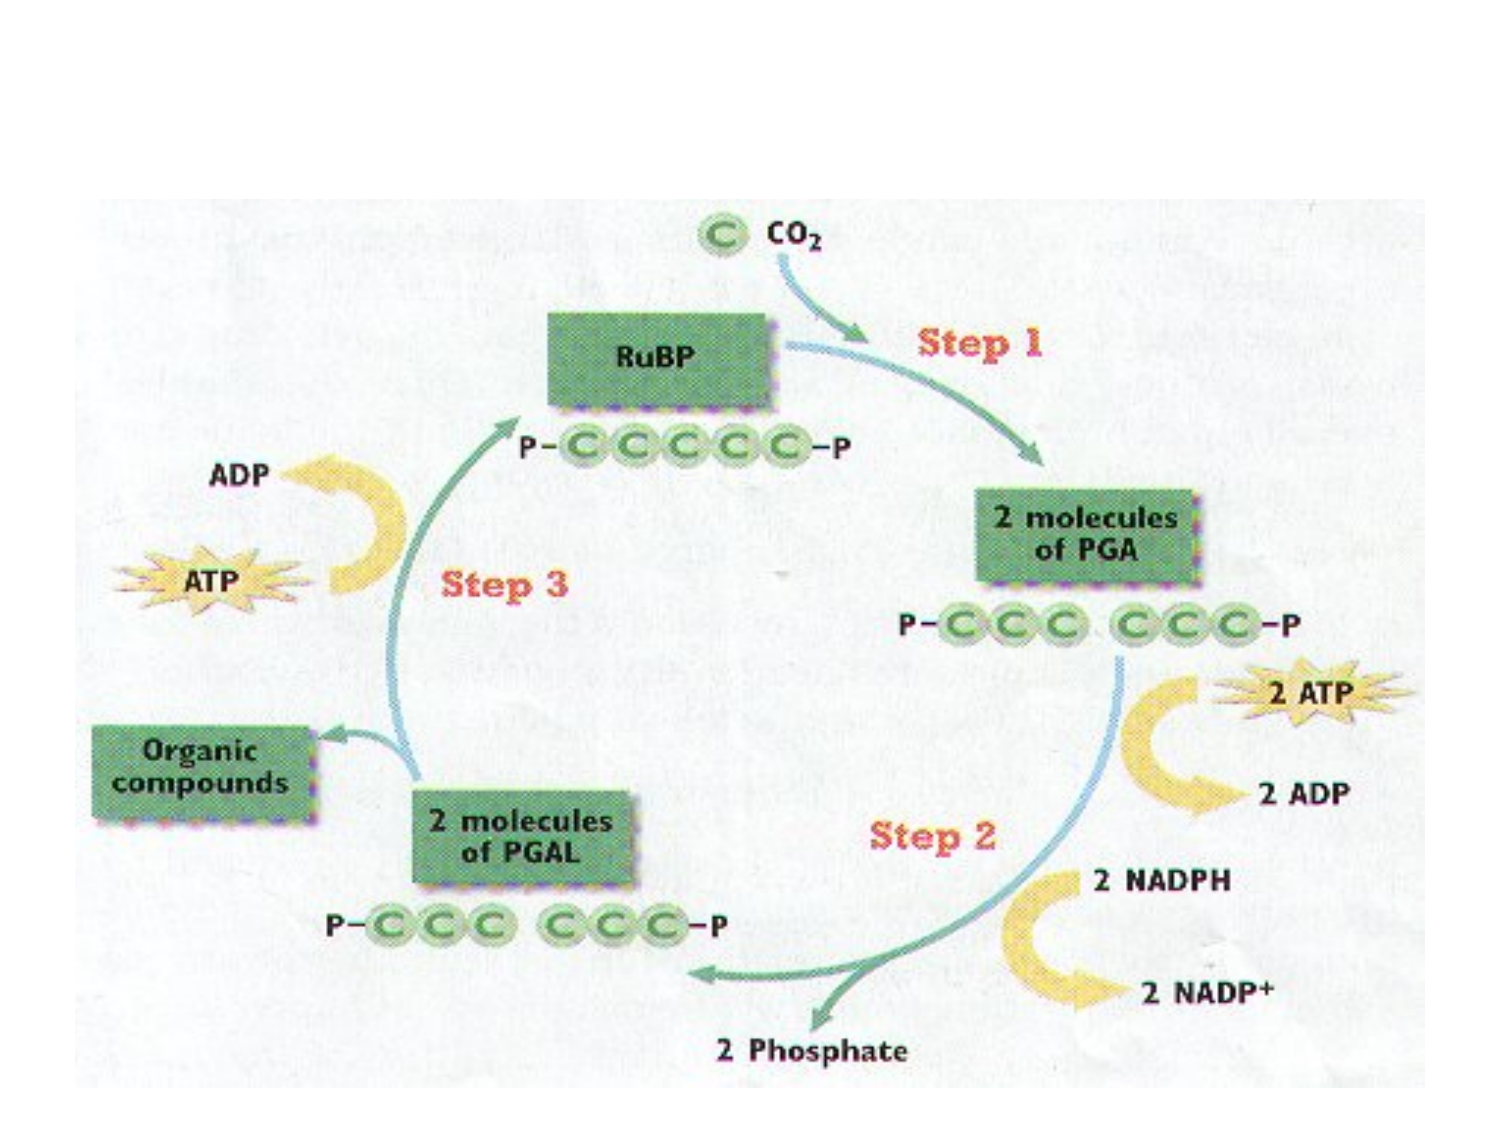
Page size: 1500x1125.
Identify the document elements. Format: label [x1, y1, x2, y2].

list [74, 199, 1426, 1088]
